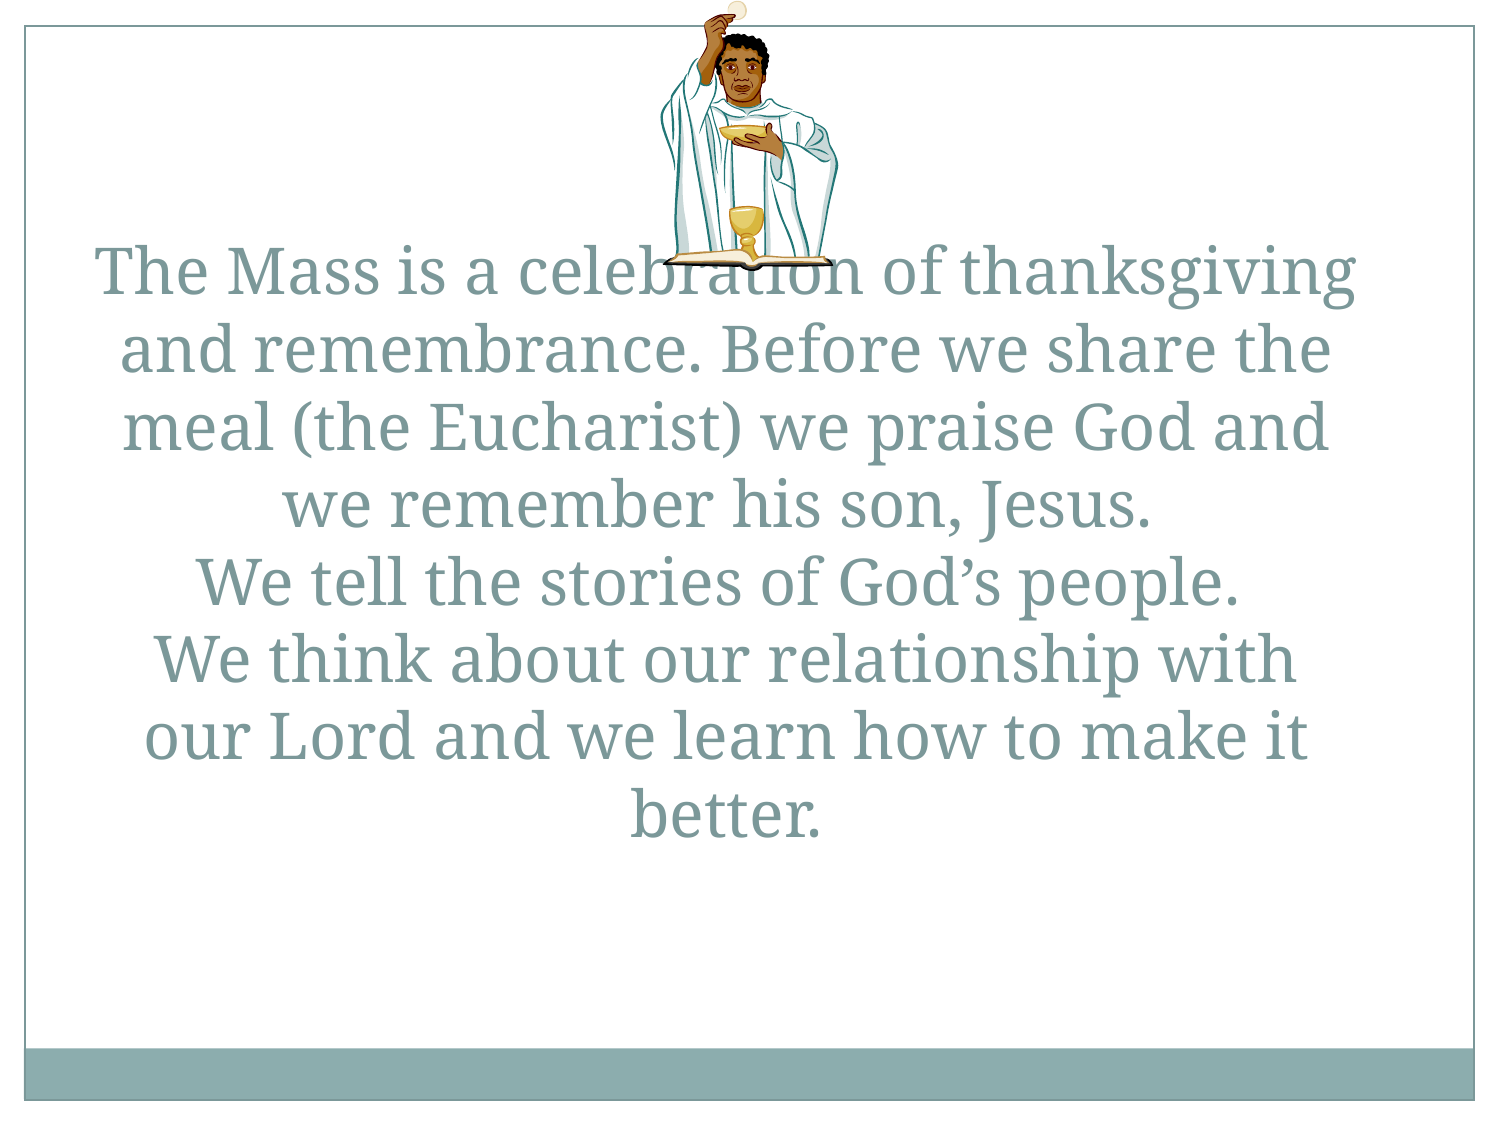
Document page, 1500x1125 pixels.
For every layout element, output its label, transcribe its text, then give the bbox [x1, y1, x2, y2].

title The Mass is a celebration of thanksgiving and remembrance. Before we share the meal (the Eucharist) we praise God and we remember his son, Jesus. We tell the stories of God’s people. We think about our relationship with our Lord and we learn how to make it better. [76, 184, 1376, 858]
picture [659, 0, 840, 274]
